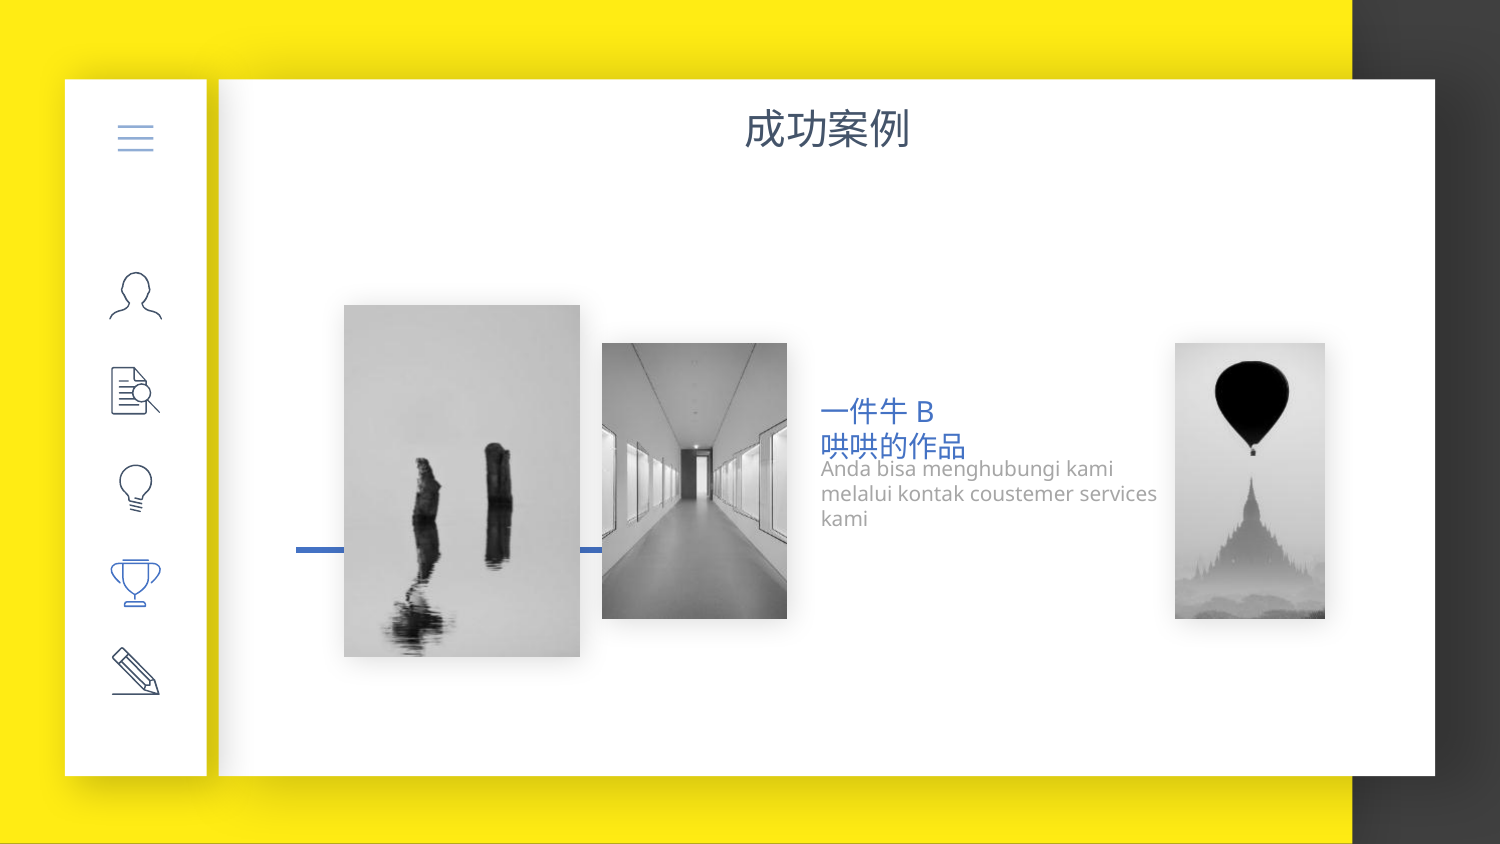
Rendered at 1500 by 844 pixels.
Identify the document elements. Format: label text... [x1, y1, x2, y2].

picture [344, 305, 580, 657]
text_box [119, 464, 153, 513]
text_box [111, 366, 161, 415]
text_box 一件牛B 哄哄的作品 [806, 386, 1110, 434]
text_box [110, 559, 162, 608]
text_box 成功案例 [729, 95, 928, 151]
text_box Anda bisa menghubungi kami melalui kontak coustemer services kami [806, 448, 1175, 538]
picture [1175, 343, 1325, 619]
text_box [109, 271, 162, 320]
picture [602, 343, 787, 619]
text_box [111, 647, 160, 695]
